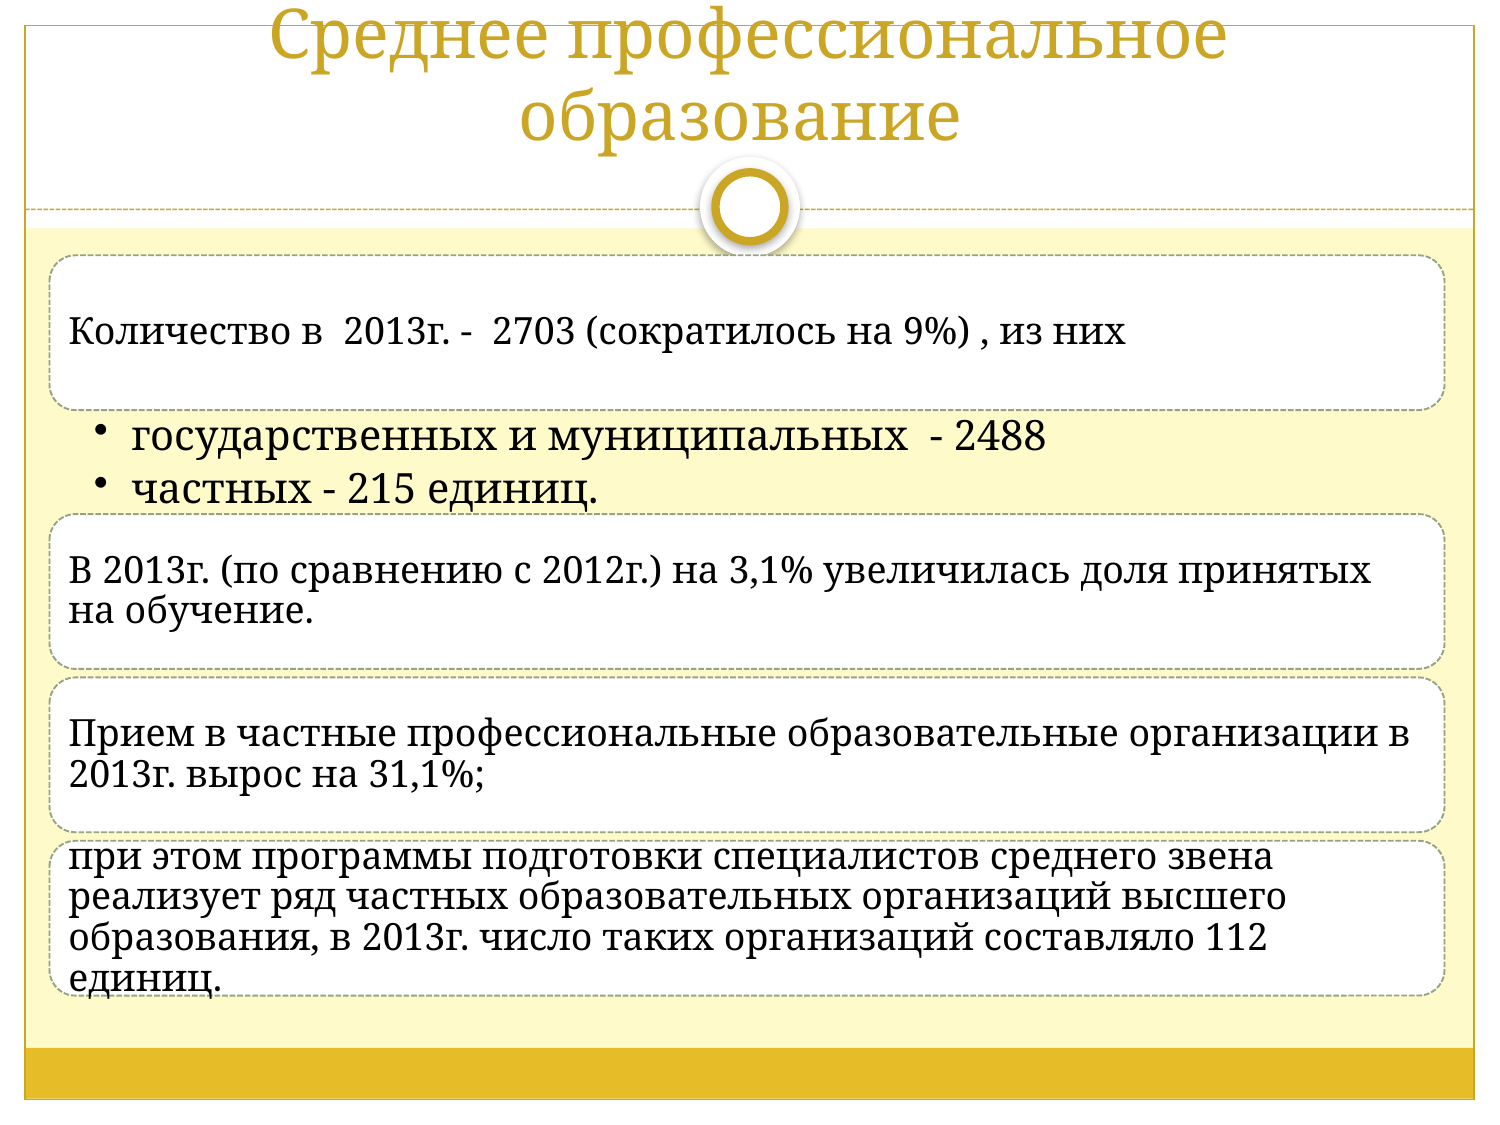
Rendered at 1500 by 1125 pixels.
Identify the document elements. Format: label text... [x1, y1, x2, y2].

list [49, 250, 1445, 1001]
title Среднее профессиональное образование [49, 37, 1450, 162]
